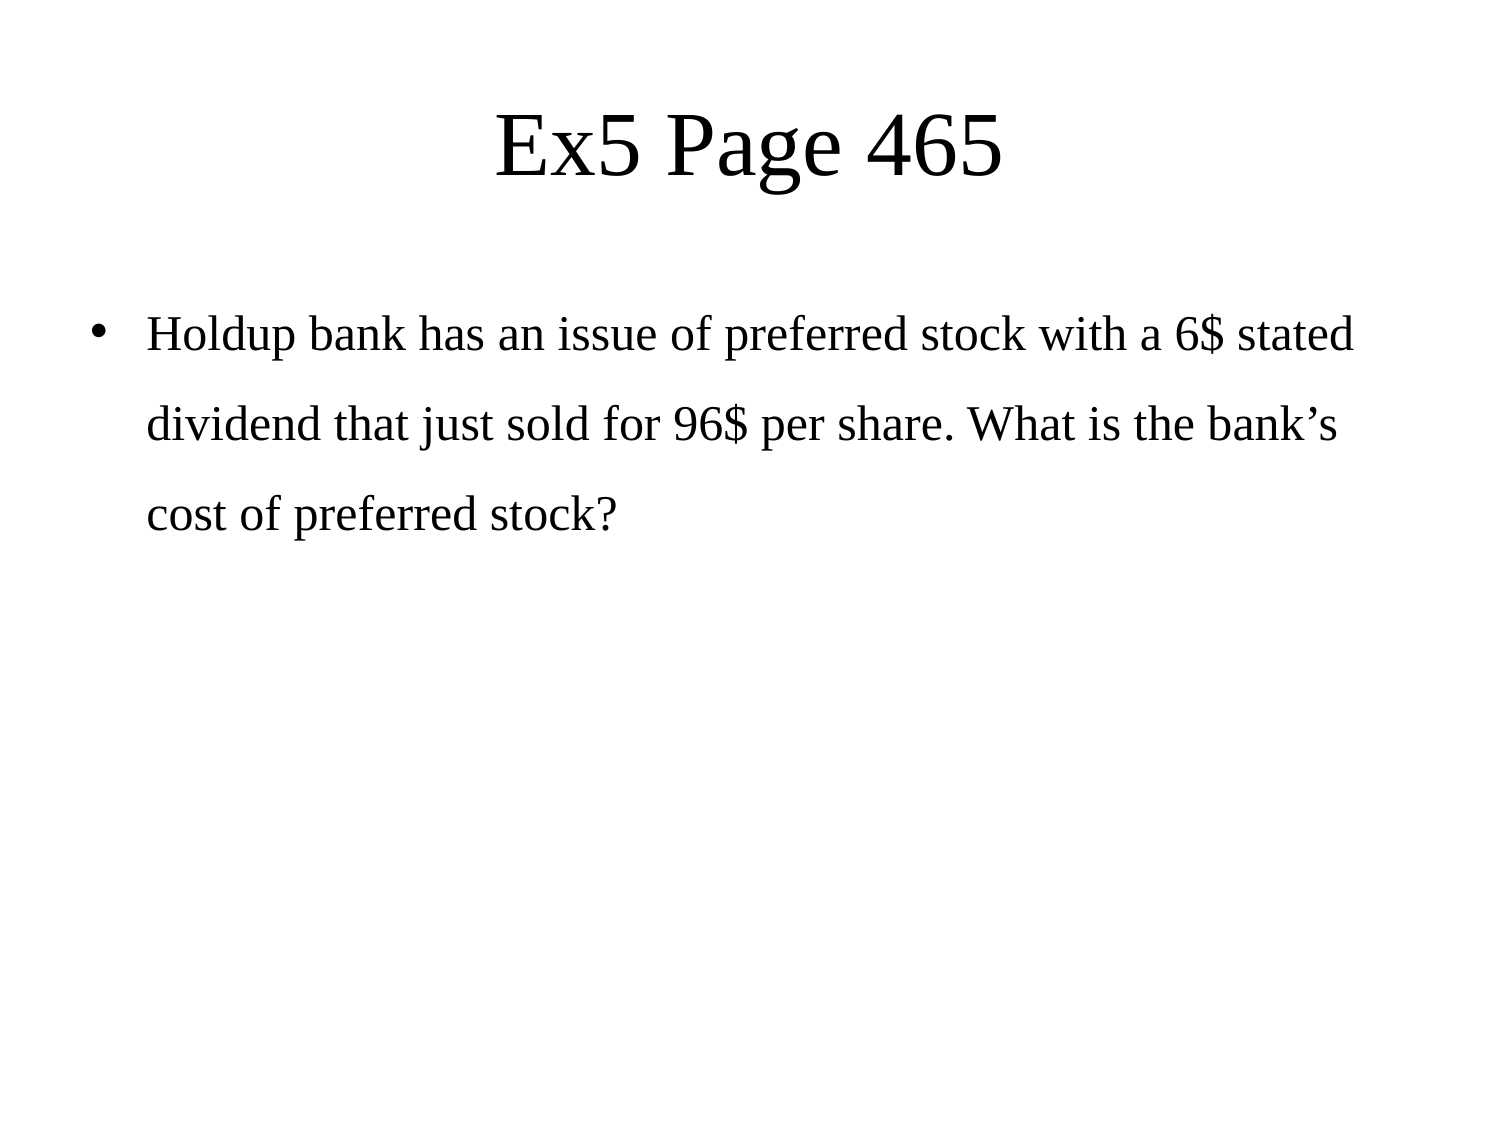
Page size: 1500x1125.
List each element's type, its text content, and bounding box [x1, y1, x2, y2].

title Ex5 Page 465 [75, 45, 1425, 233]
list Holdup bank has an issue of preferred stock with a 6$ stated dividend that just sold for 96$ per share. What is the bank’s cost of preferred stock? [75, 262, 1425, 1005]
